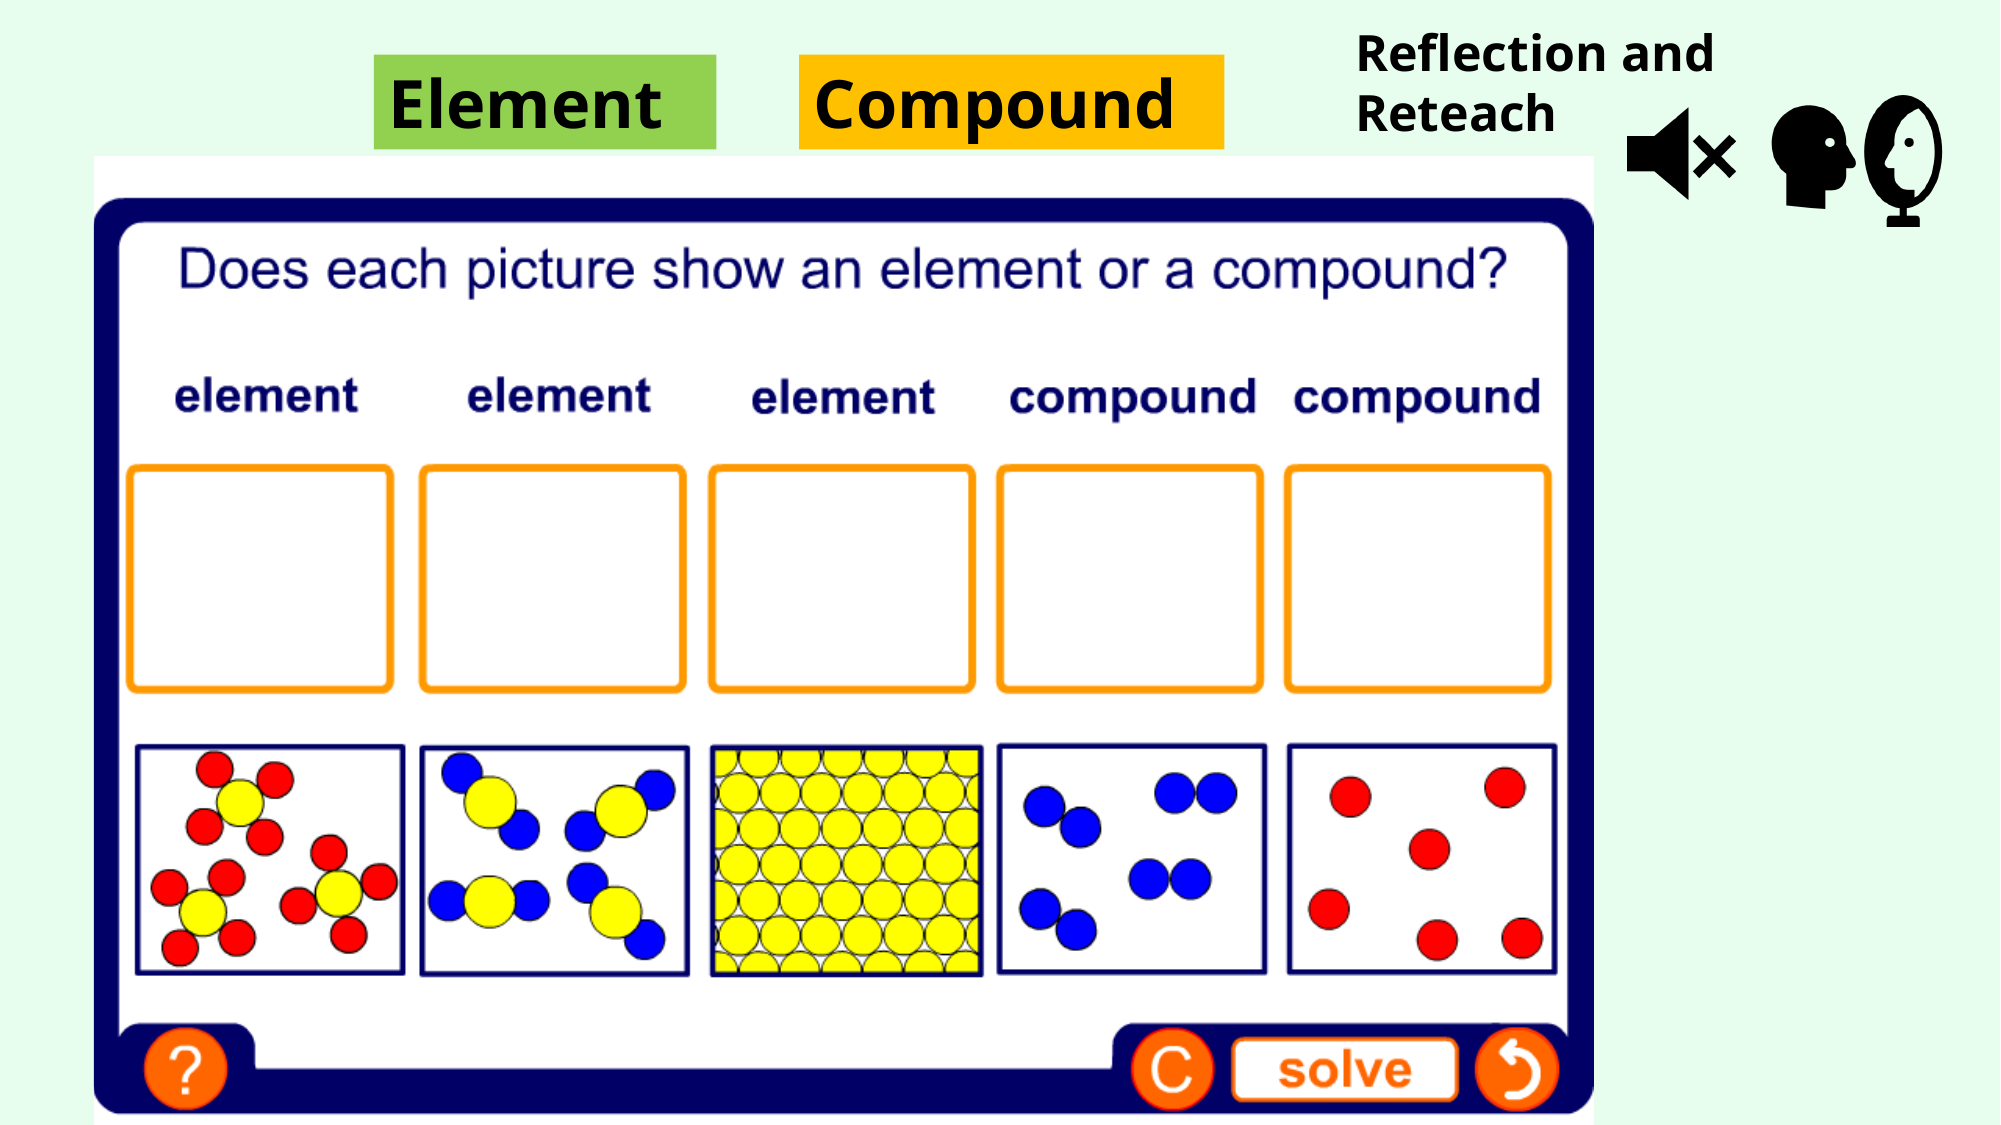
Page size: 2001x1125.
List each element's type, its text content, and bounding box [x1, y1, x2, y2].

text_box Compound [799, 54, 1225, 150]
text_box Element [373, 54, 717, 150]
picture [1616, 88, 1747, 220]
picture [1767, 69, 1945, 248]
text_box Reflection and Reteach [1340, 13, 1945, 149]
